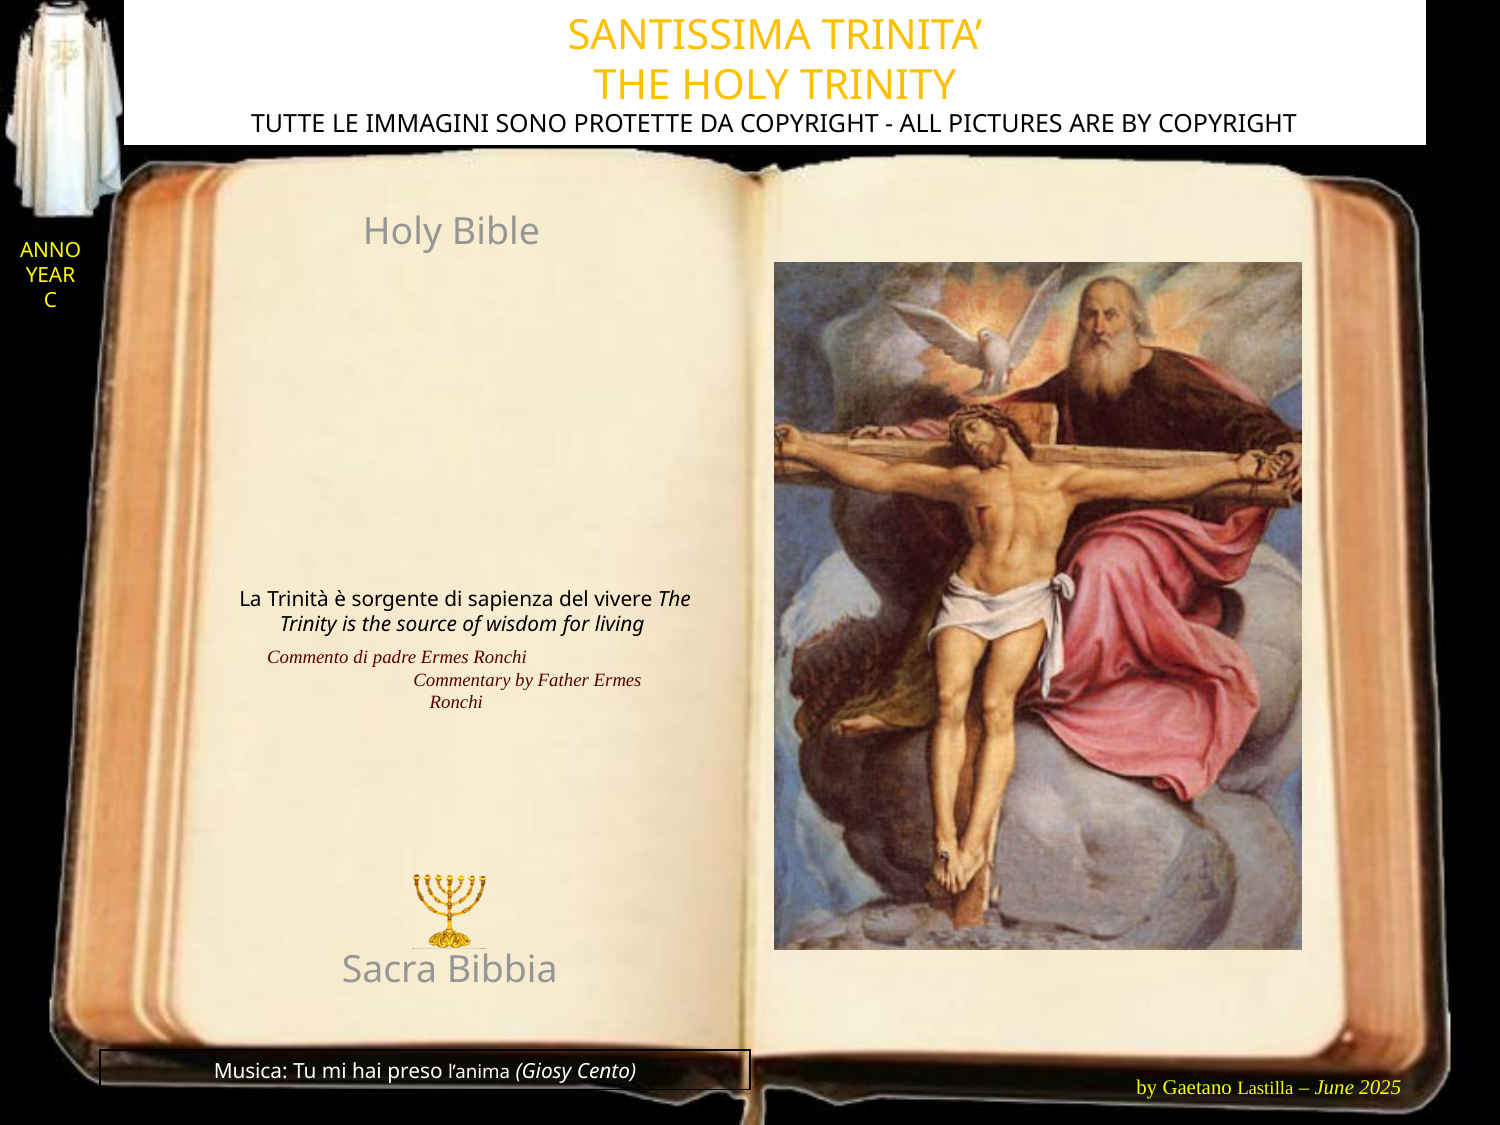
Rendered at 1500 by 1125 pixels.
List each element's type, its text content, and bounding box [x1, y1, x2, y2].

text_box La Trinità è sorgente di sapienza del vivere The Trinity is the source of wisdom for living [202, 578, 728, 644]
text_box Commento di padre Ermes Ronchi Commentary by Father Ermes Ronchi [249, 637, 663, 720]
text_box Holy Bible [348, 199, 556, 260]
text_box Musica: Tu mi hai preso l’anima (Giosy Cento) [99, 1050, 750, 1090]
text_box by Gaetano Lastilla – June 2025 [987, 1066, 1500, 1106]
text_box Sacra Bibbia [187, 937, 713, 998]
picture [0, 0, 1500, 1125]
text_box ANNO YEAR C [5, 229, 96, 319]
text_box SANTISSIMA TRINITA’ THE HOLY TRINITY TUTTE LE IMMAGINI SONO PROTETTE DA COPYRIGHT - ALL PICTURES ARE BY COPYRIGHT [125, 0, 1425, 145]
